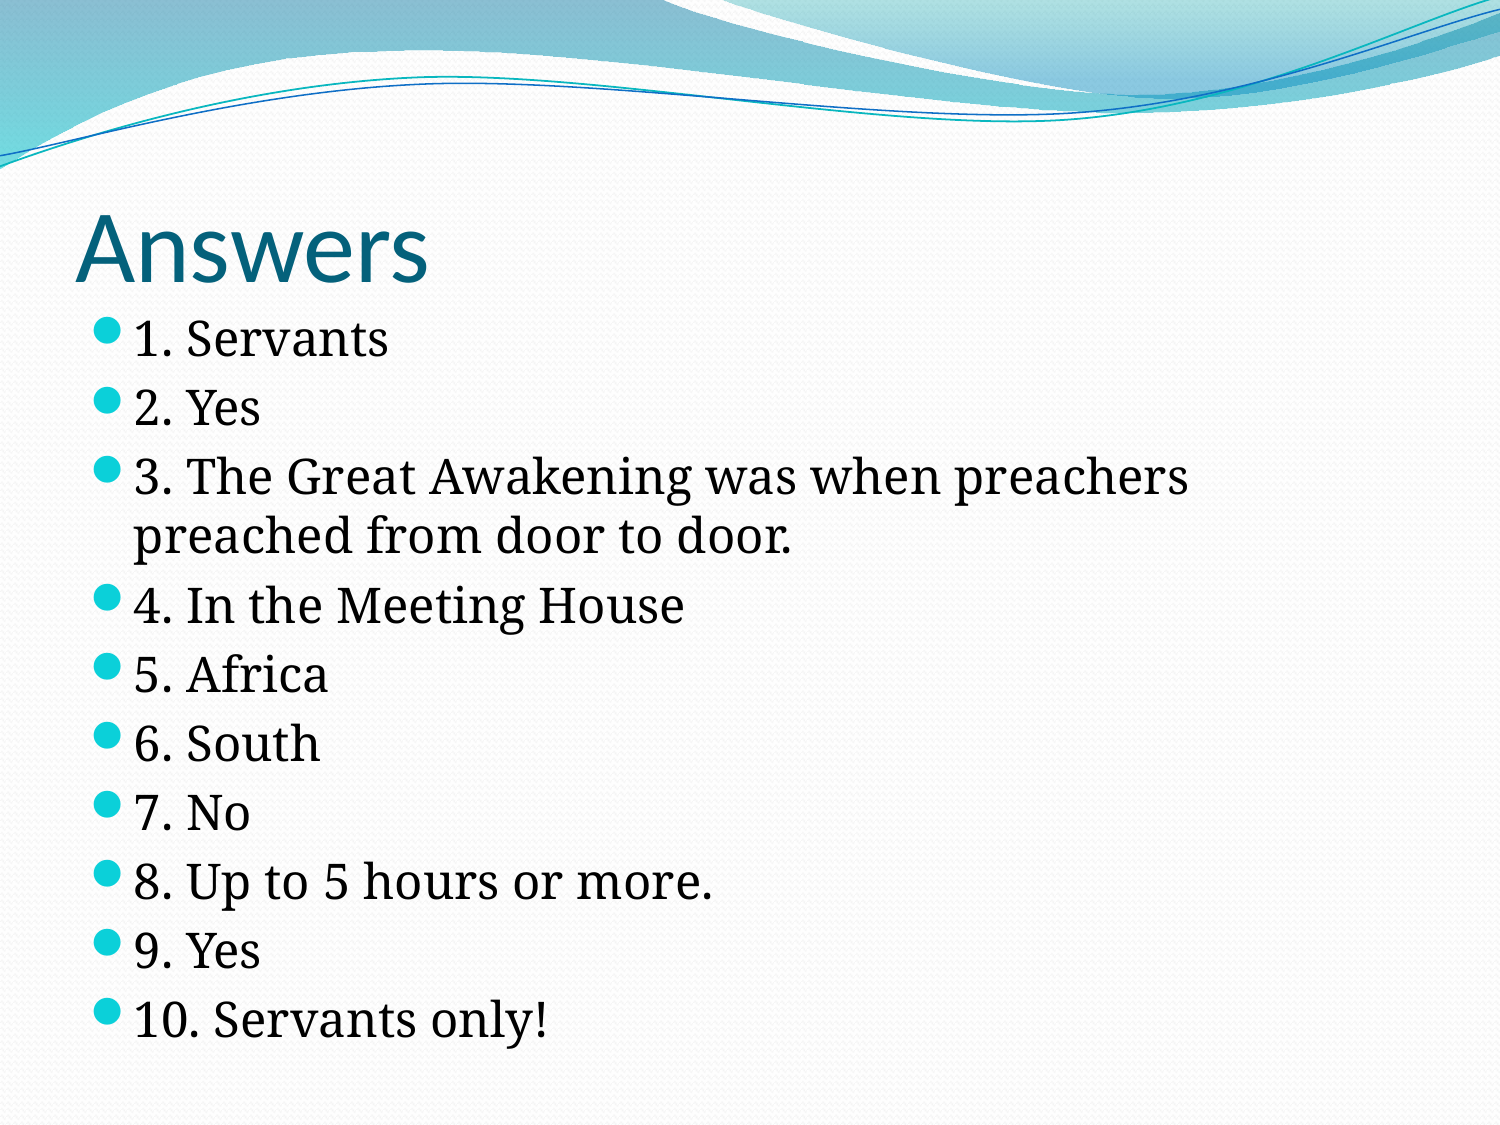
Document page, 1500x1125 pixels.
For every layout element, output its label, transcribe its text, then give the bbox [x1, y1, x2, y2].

list 1. Servants 2. Yes 3. The Great Awakening was when preachers preached from door to door. 4. In the Meeting House 5. Africa 6. South 7. No 8. Up to 5 hours or more. 9. Yes 10. Servants only! [75, 299, 1425, 1058]
title Answers [75, 115, 1425, 299]
